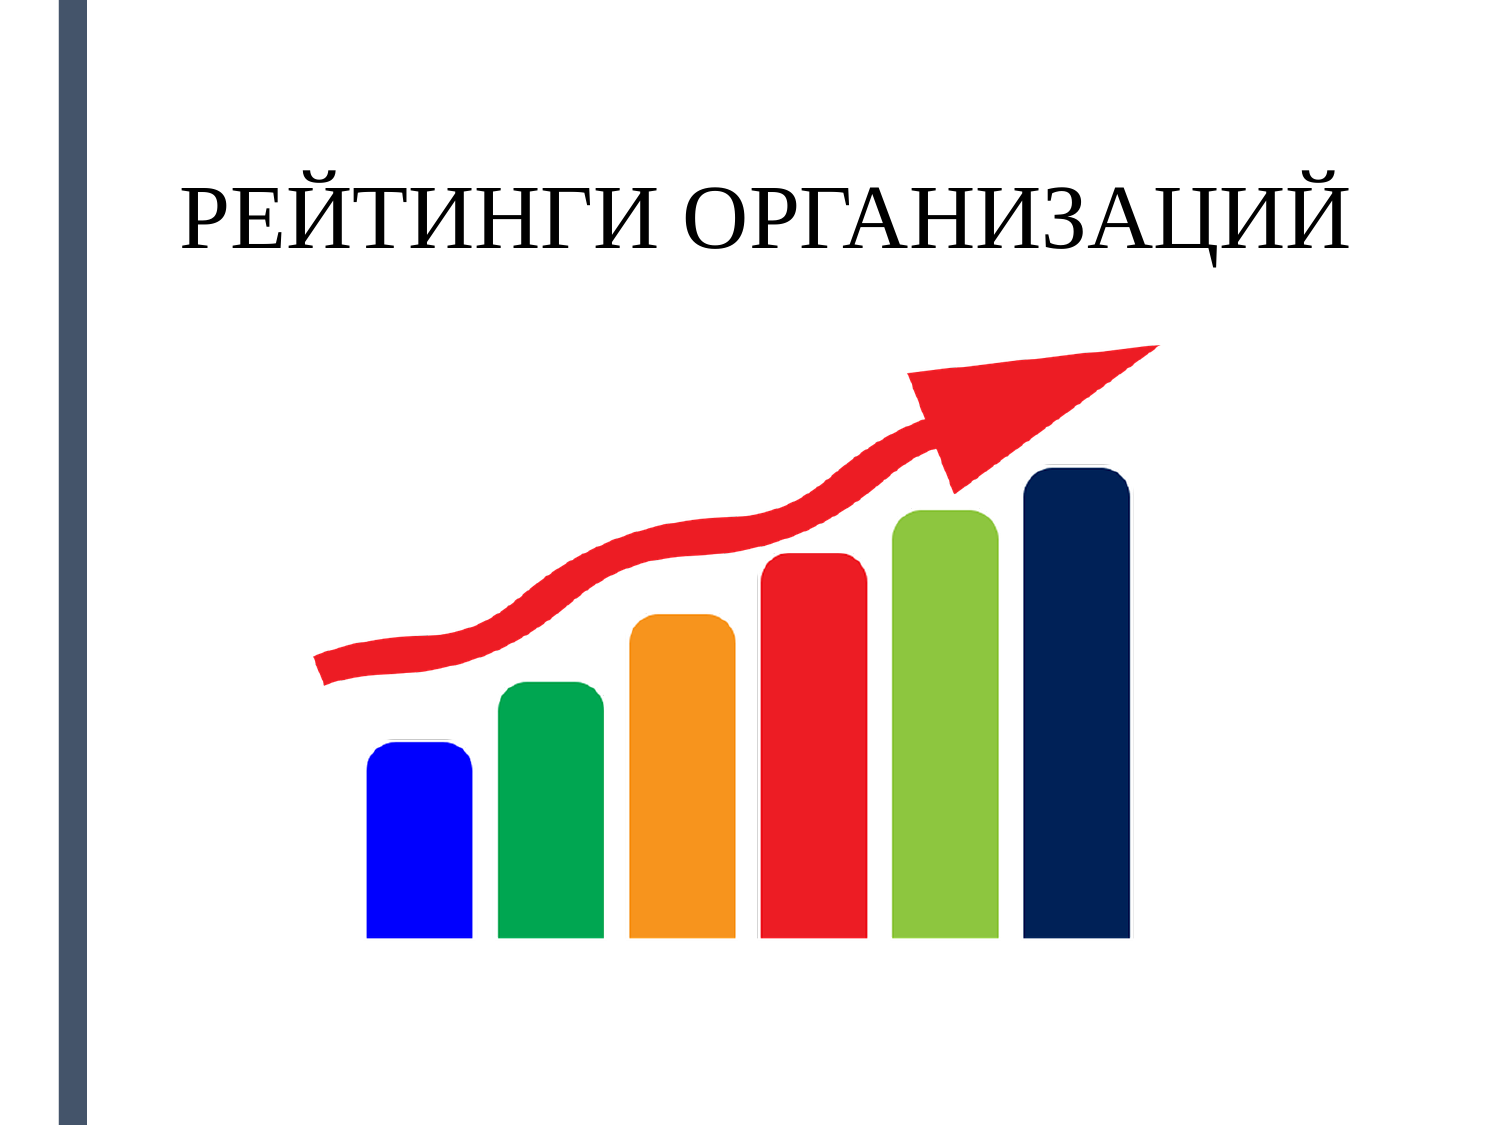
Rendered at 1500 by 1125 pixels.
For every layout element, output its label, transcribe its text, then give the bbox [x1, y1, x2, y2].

picture [198, 278, 1325, 1030]
text_box РЕЙТИНГИ ОРГАНИЗАЦИЙ [164, 149, 1392, 274]
